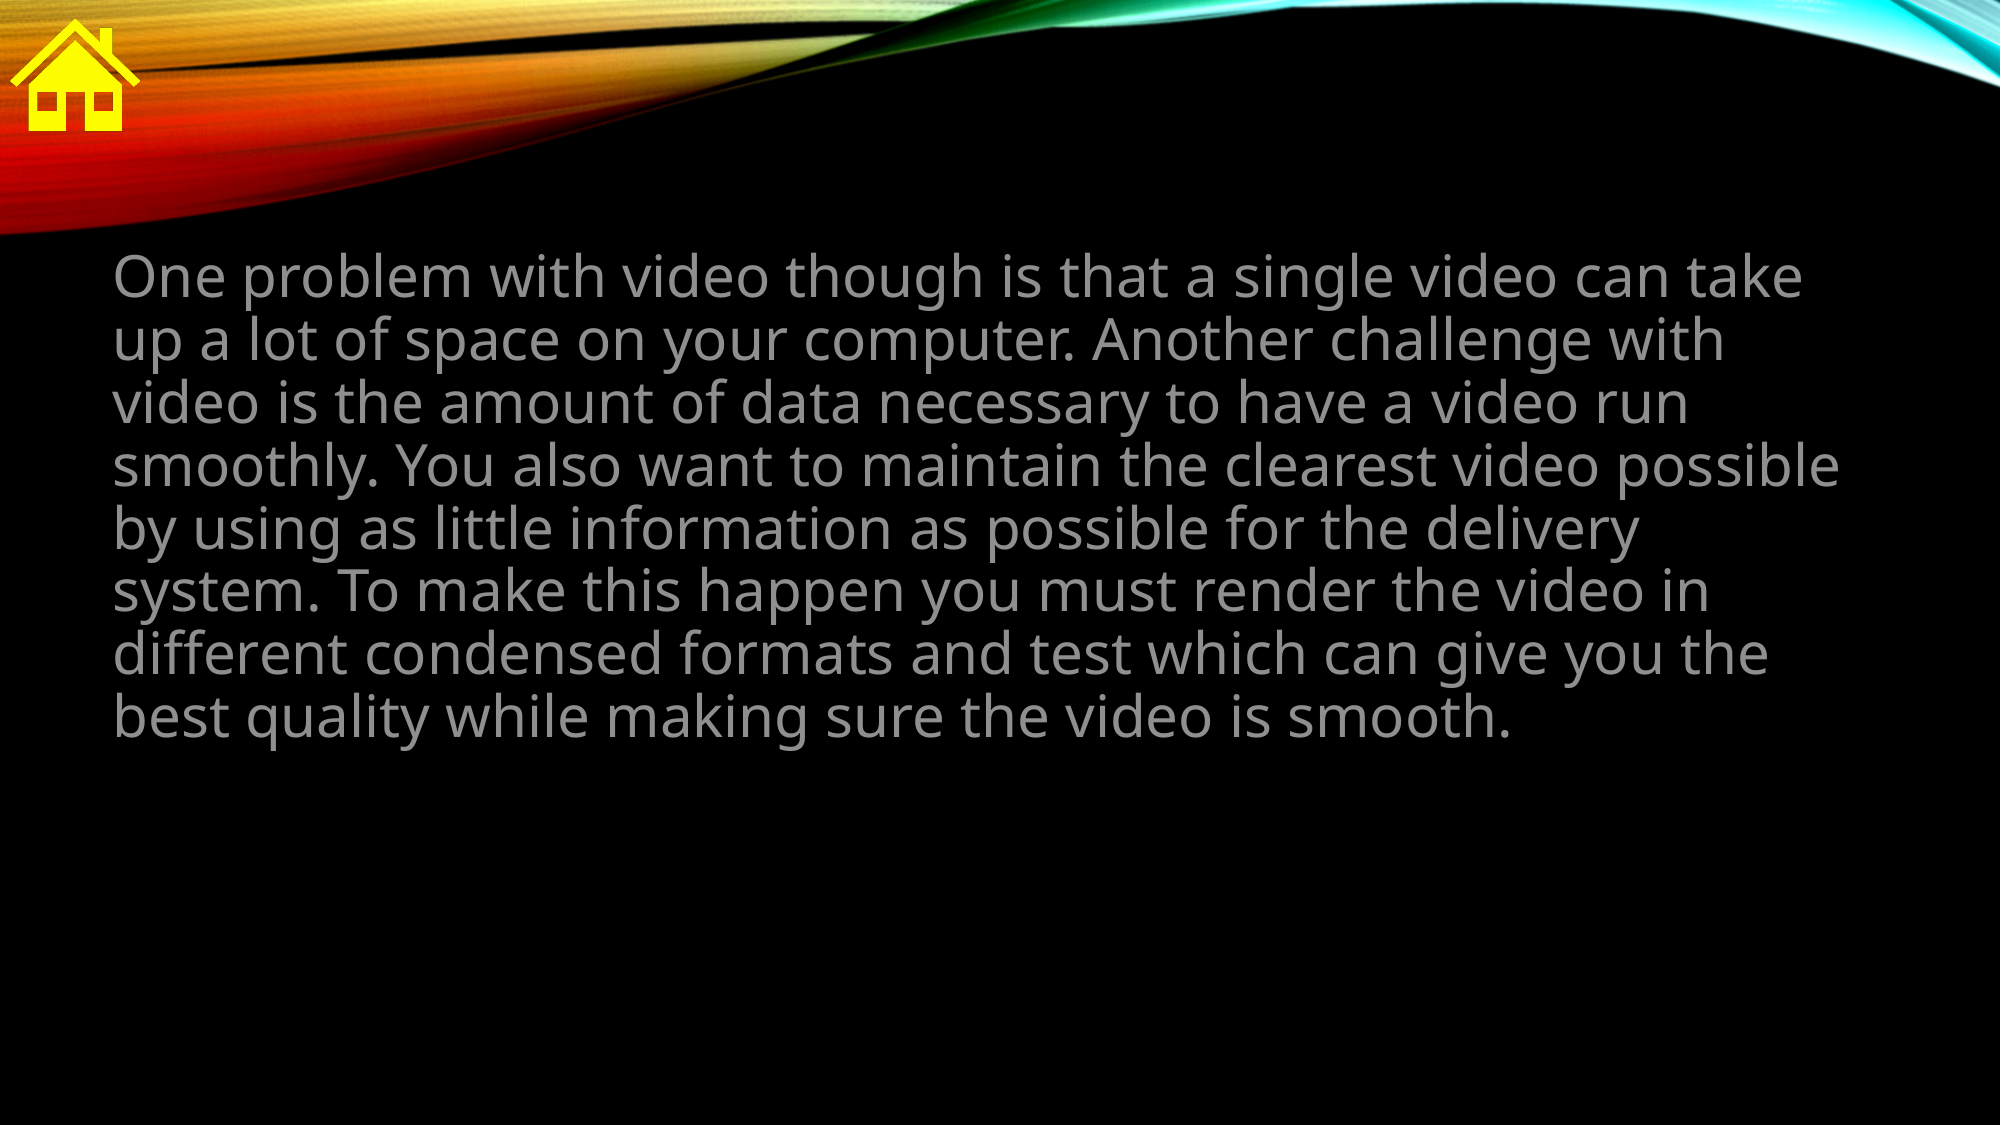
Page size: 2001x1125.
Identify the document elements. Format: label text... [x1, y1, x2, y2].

picture [0, 0, 2000, 237]
list One problem with video though is that a single video can take up a lot of space on your computer. Another challenge with video is the amount of data necessary to have a video run smoothly. You also want to maintain the clearest video possible by using as little information as possible for the delivery system. To make this happen you must render the video in different condensed formats and test which can give you the best quality while making sure the video is smooth. [97, 239, 1873, 901]
